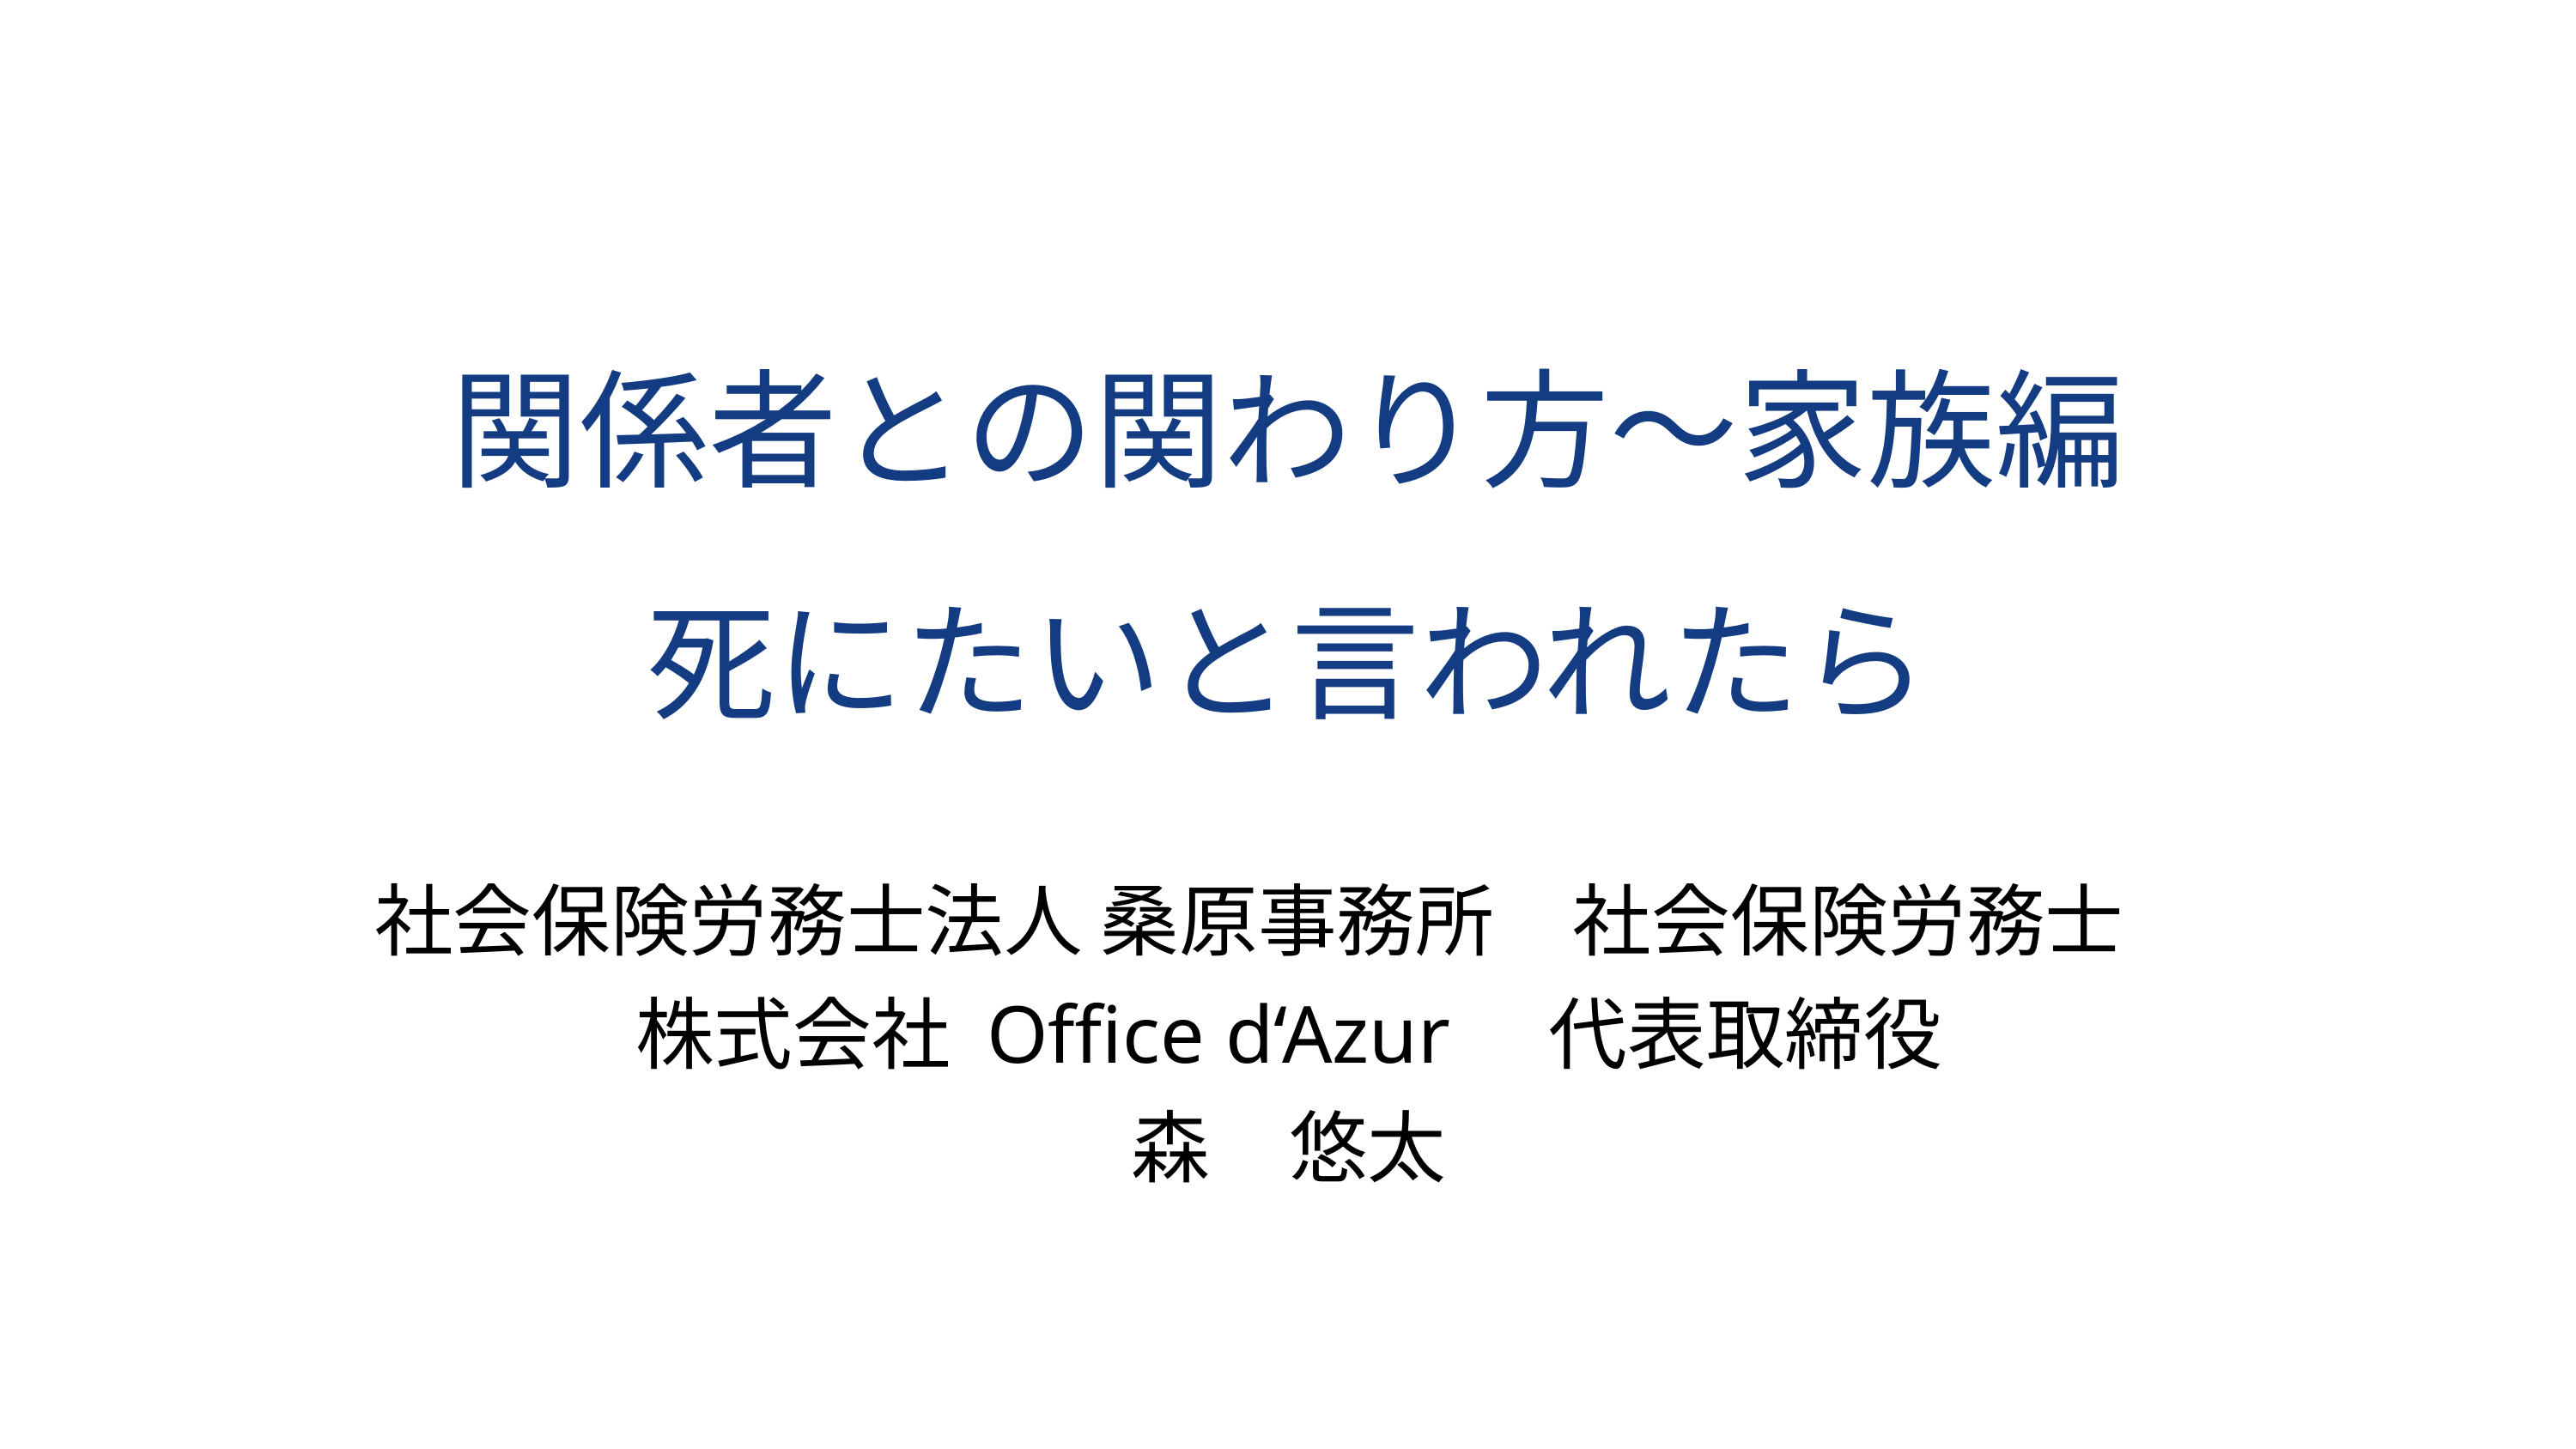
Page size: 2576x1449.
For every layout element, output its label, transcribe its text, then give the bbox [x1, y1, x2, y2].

title 関係者との関わり方～家族編 死にたいと言われたら [193, 237, 2383, 742]
text_box 社会保険労務士法人 桑原事務所 社会保険労務士 株式会社 Office d‘Azur 代表取締役 森 悠太 [341, 846, 2238, 1198]
